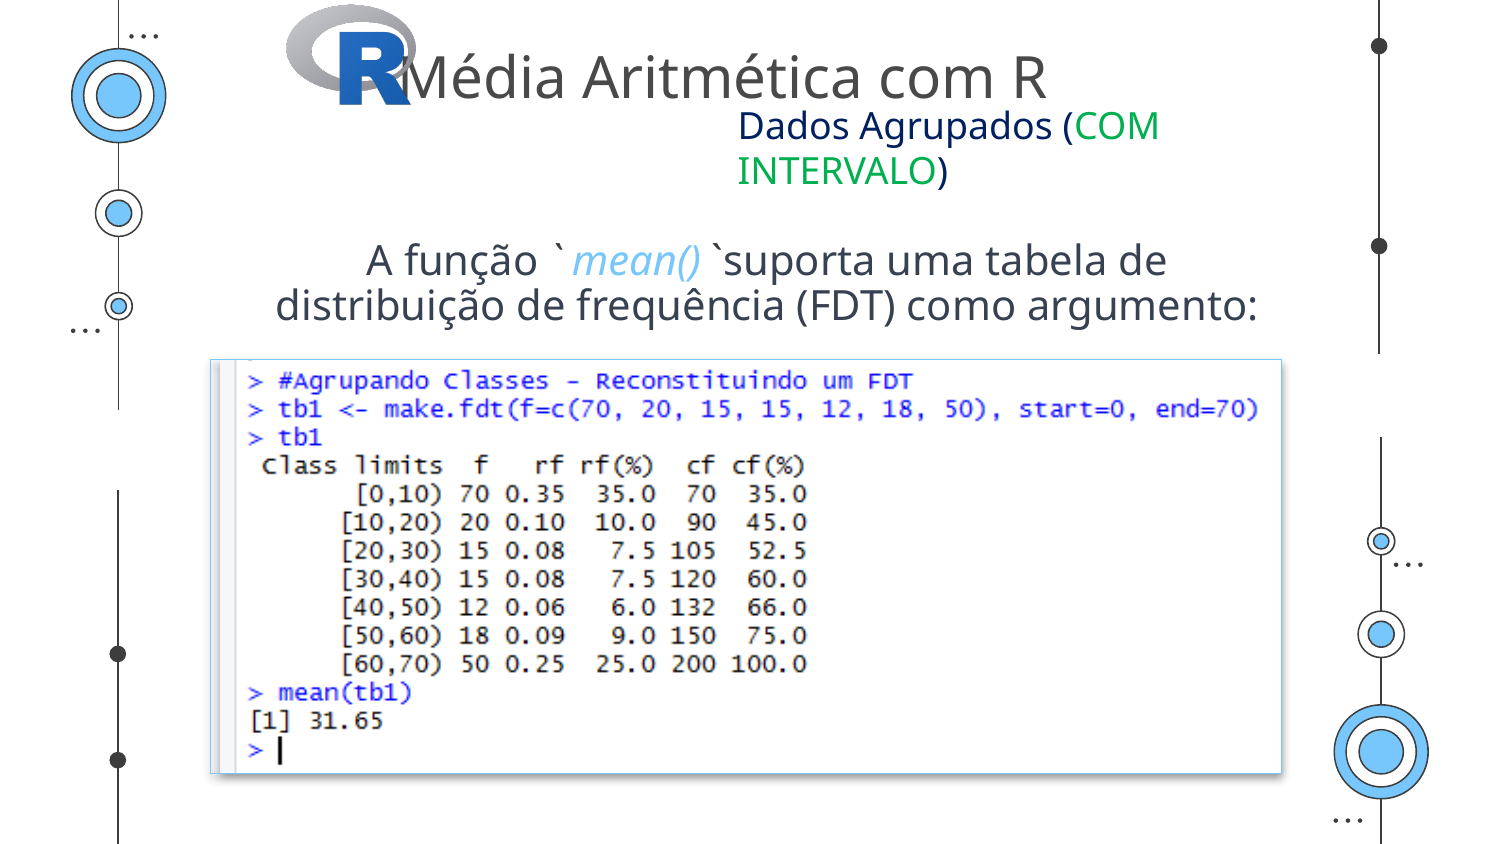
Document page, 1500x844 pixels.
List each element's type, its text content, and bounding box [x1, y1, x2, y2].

picture [286, 3, 417, 105]
text_box A função ` mean() `suporta uma tabela de distribuição de frequência (FDT) como argumento: [252, 138, 1282, 340]
picture [210, 358, 1283, 774]
title Média Aritmética com R [328, 25, 1118, 120]
text_box Dados Agrupados (COM INTERVALO) [722, 94, 1282, 138]
